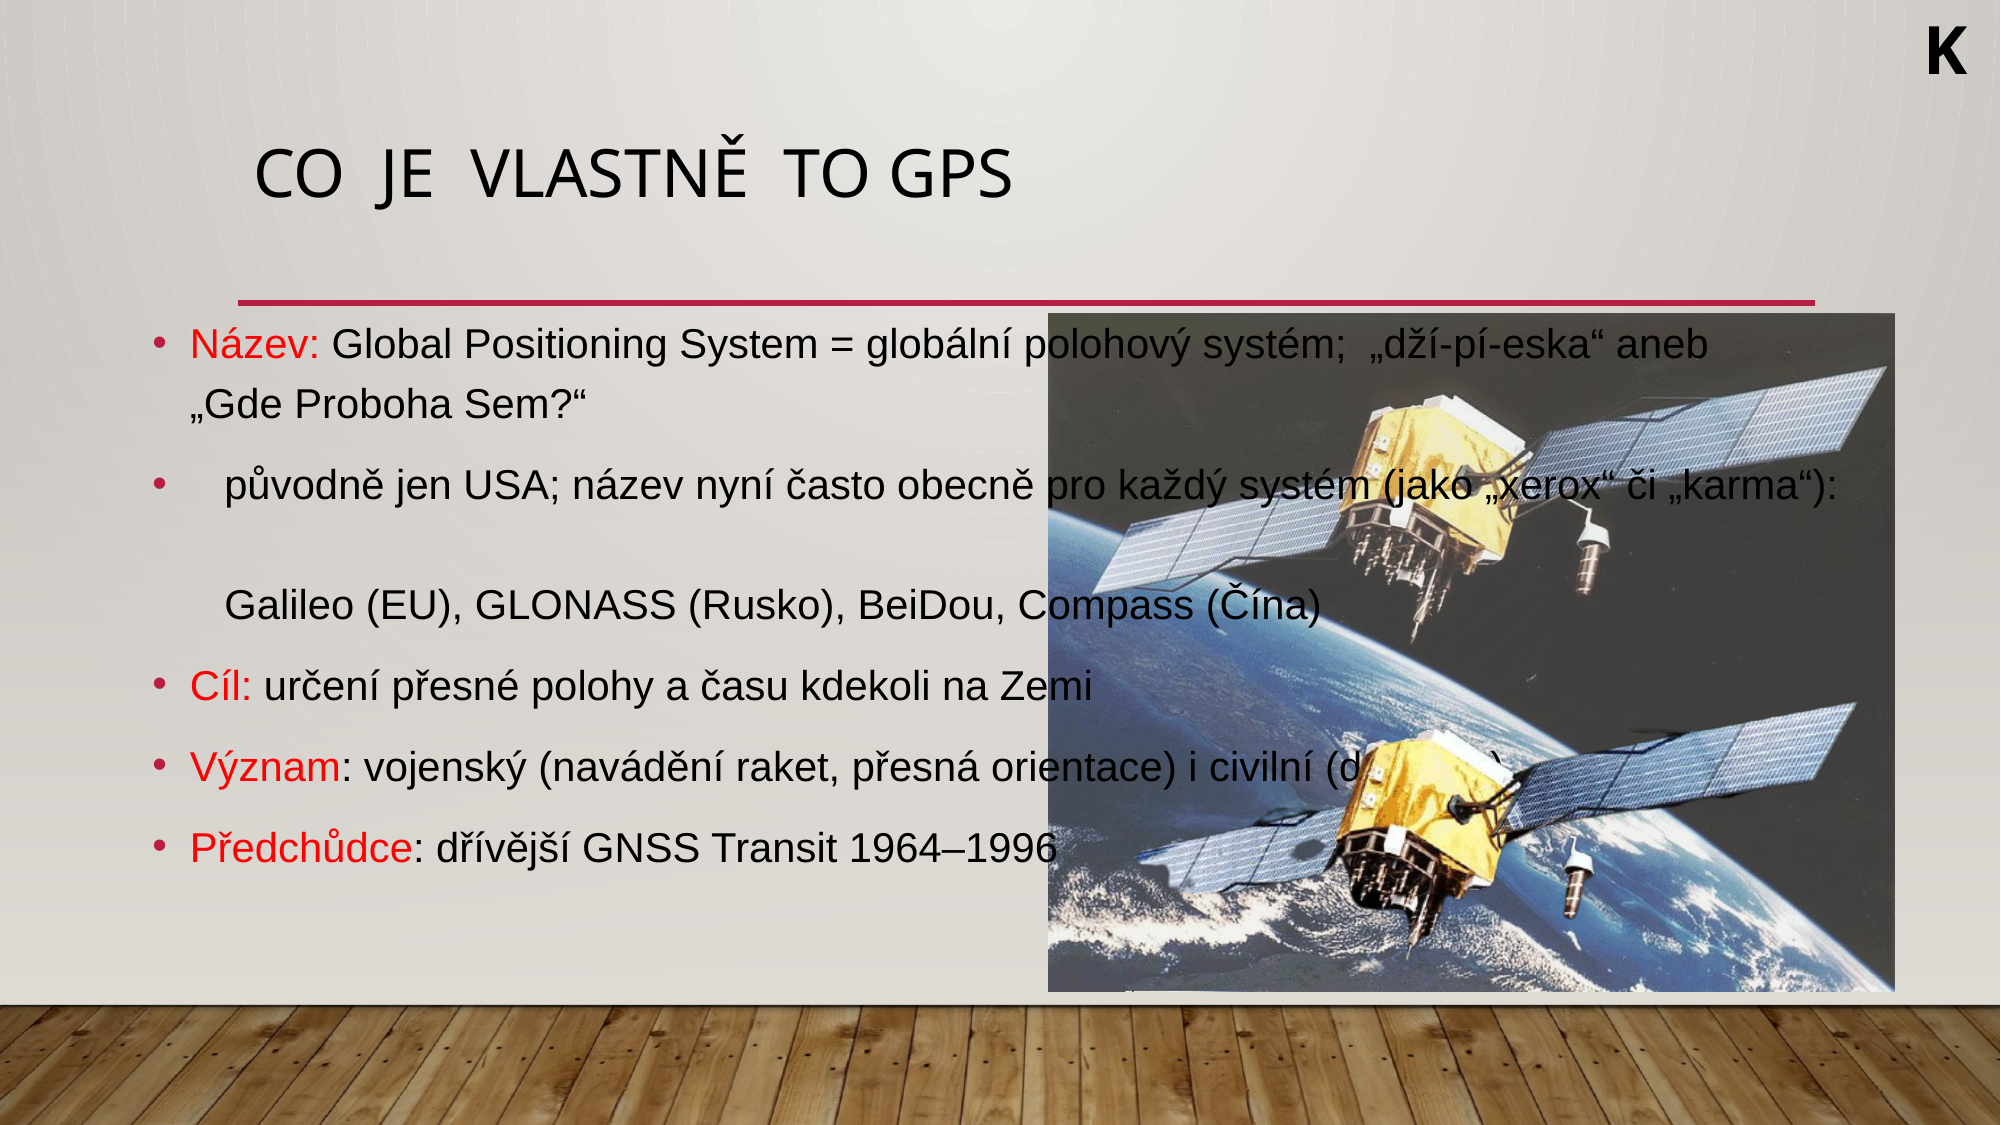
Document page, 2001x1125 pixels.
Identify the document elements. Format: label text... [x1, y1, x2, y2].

text_box K [1909, 0, 1978, 95]
list Název: Global Positioning System = globální polohový systém; „dží-pí-eska“ aneb „Gde Proboha Sem?“ původně jen USA; název nyní často obecně pro každý systém (jako „xerox“ či „karma“): Galileo (EU), GLONASS (Rusko), BeiDou, Compass (Čína) Cíl: určení přesné polohy a času kdekoli na Zemi Význam: vojenský (navádění raket, přesná orientace) i civilní (doprava) Předchůdce: dřívější GNSS Transit 1964–1996 [137, 299, 1866, 1014]
picture [0, 313, 2000, 1125]
title Co je vlastně to GPS [238, 131, 1814, 299]
